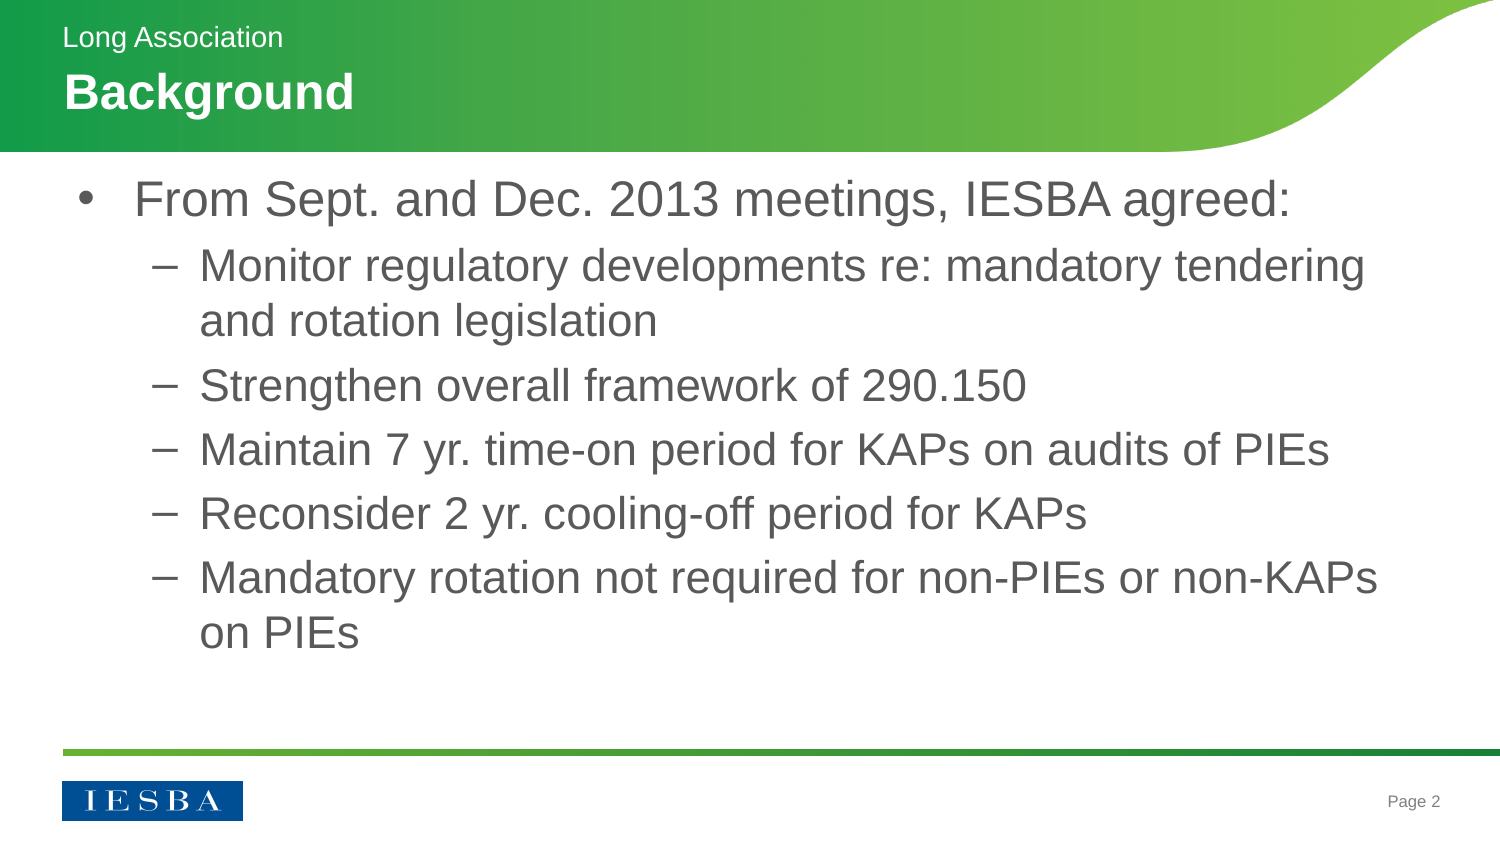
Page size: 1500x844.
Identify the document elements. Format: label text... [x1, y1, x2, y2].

picture [62, 781, 243, 821]
picture [0, 0, 1497, 152]
subtitle Long Association [62, 18, 500, 47]
list From Sept. and Dec. 2013 meetings, IESBA agreed: Monitor regulatory developments re: mandatory tendering and rotation legislation Strengthen overall framework of 290.150 Maintain 7 yr. time-on period for KAPs on audits of PIEs Reconsider 2 yr. cooling-off period for KAPs Mandatory rotation not required for non-PIEs or non-KAPs on PIEs [62, 159, 1450, 747]
title Background [50, 56, 1288, 122]
